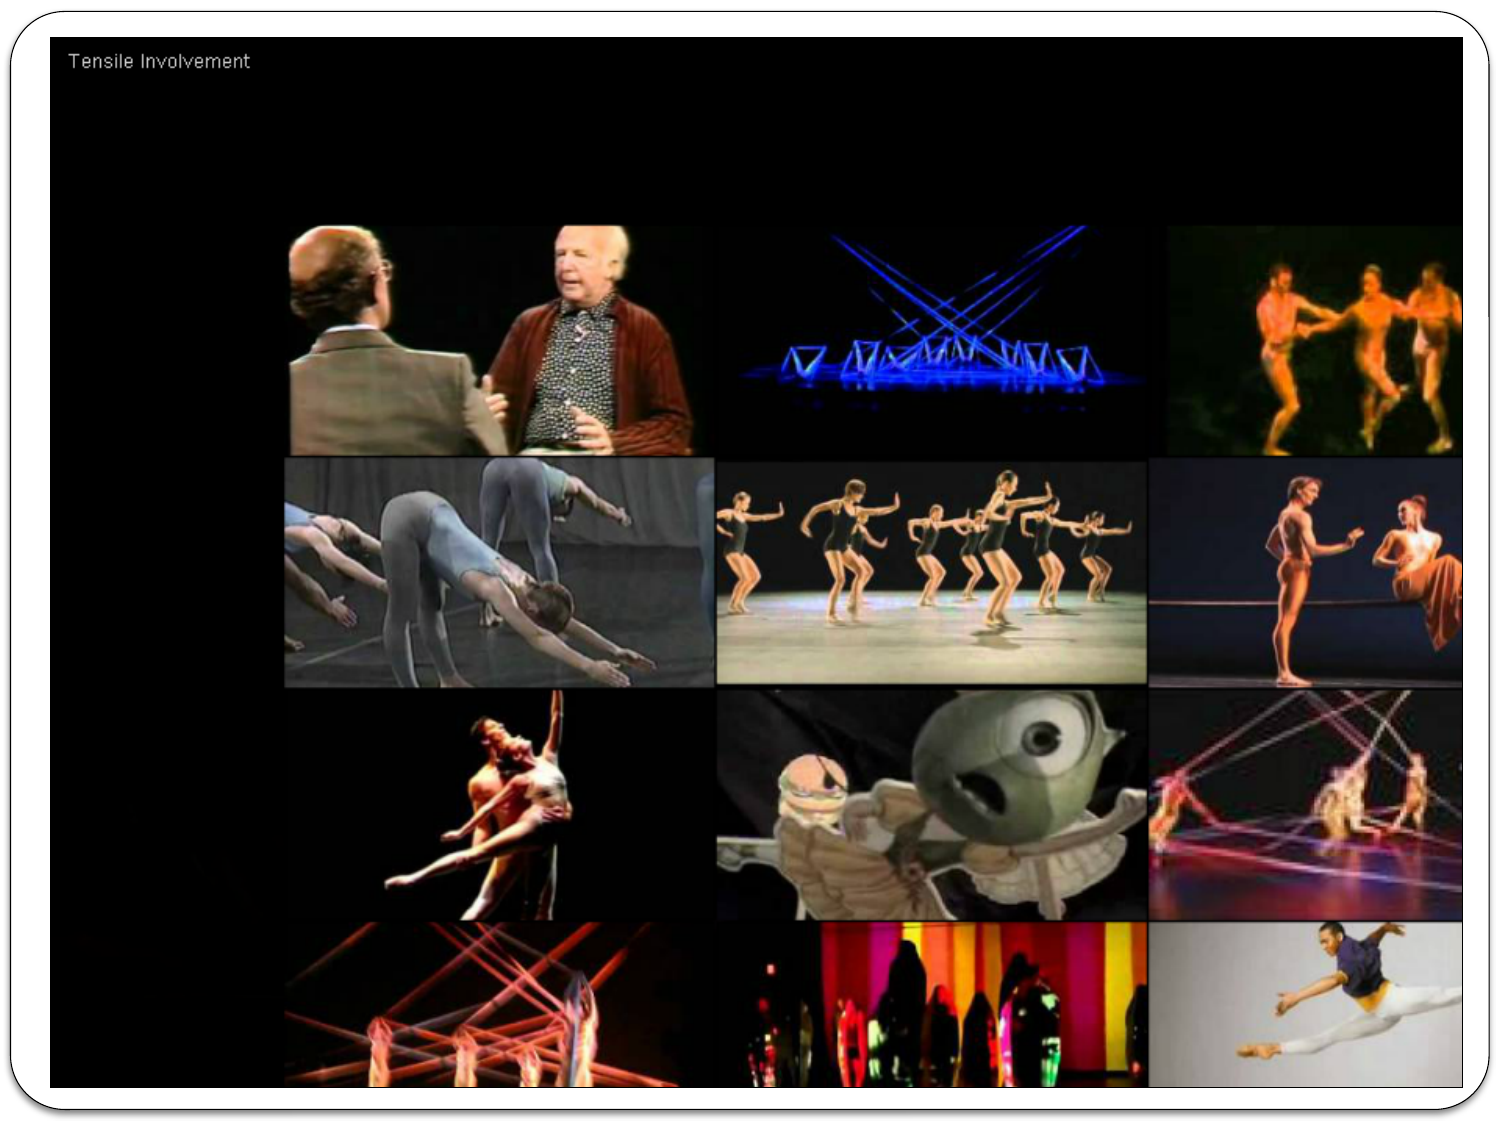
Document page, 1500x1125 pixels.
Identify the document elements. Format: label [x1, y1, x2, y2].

picture [51, 38, 1462, 1087]
